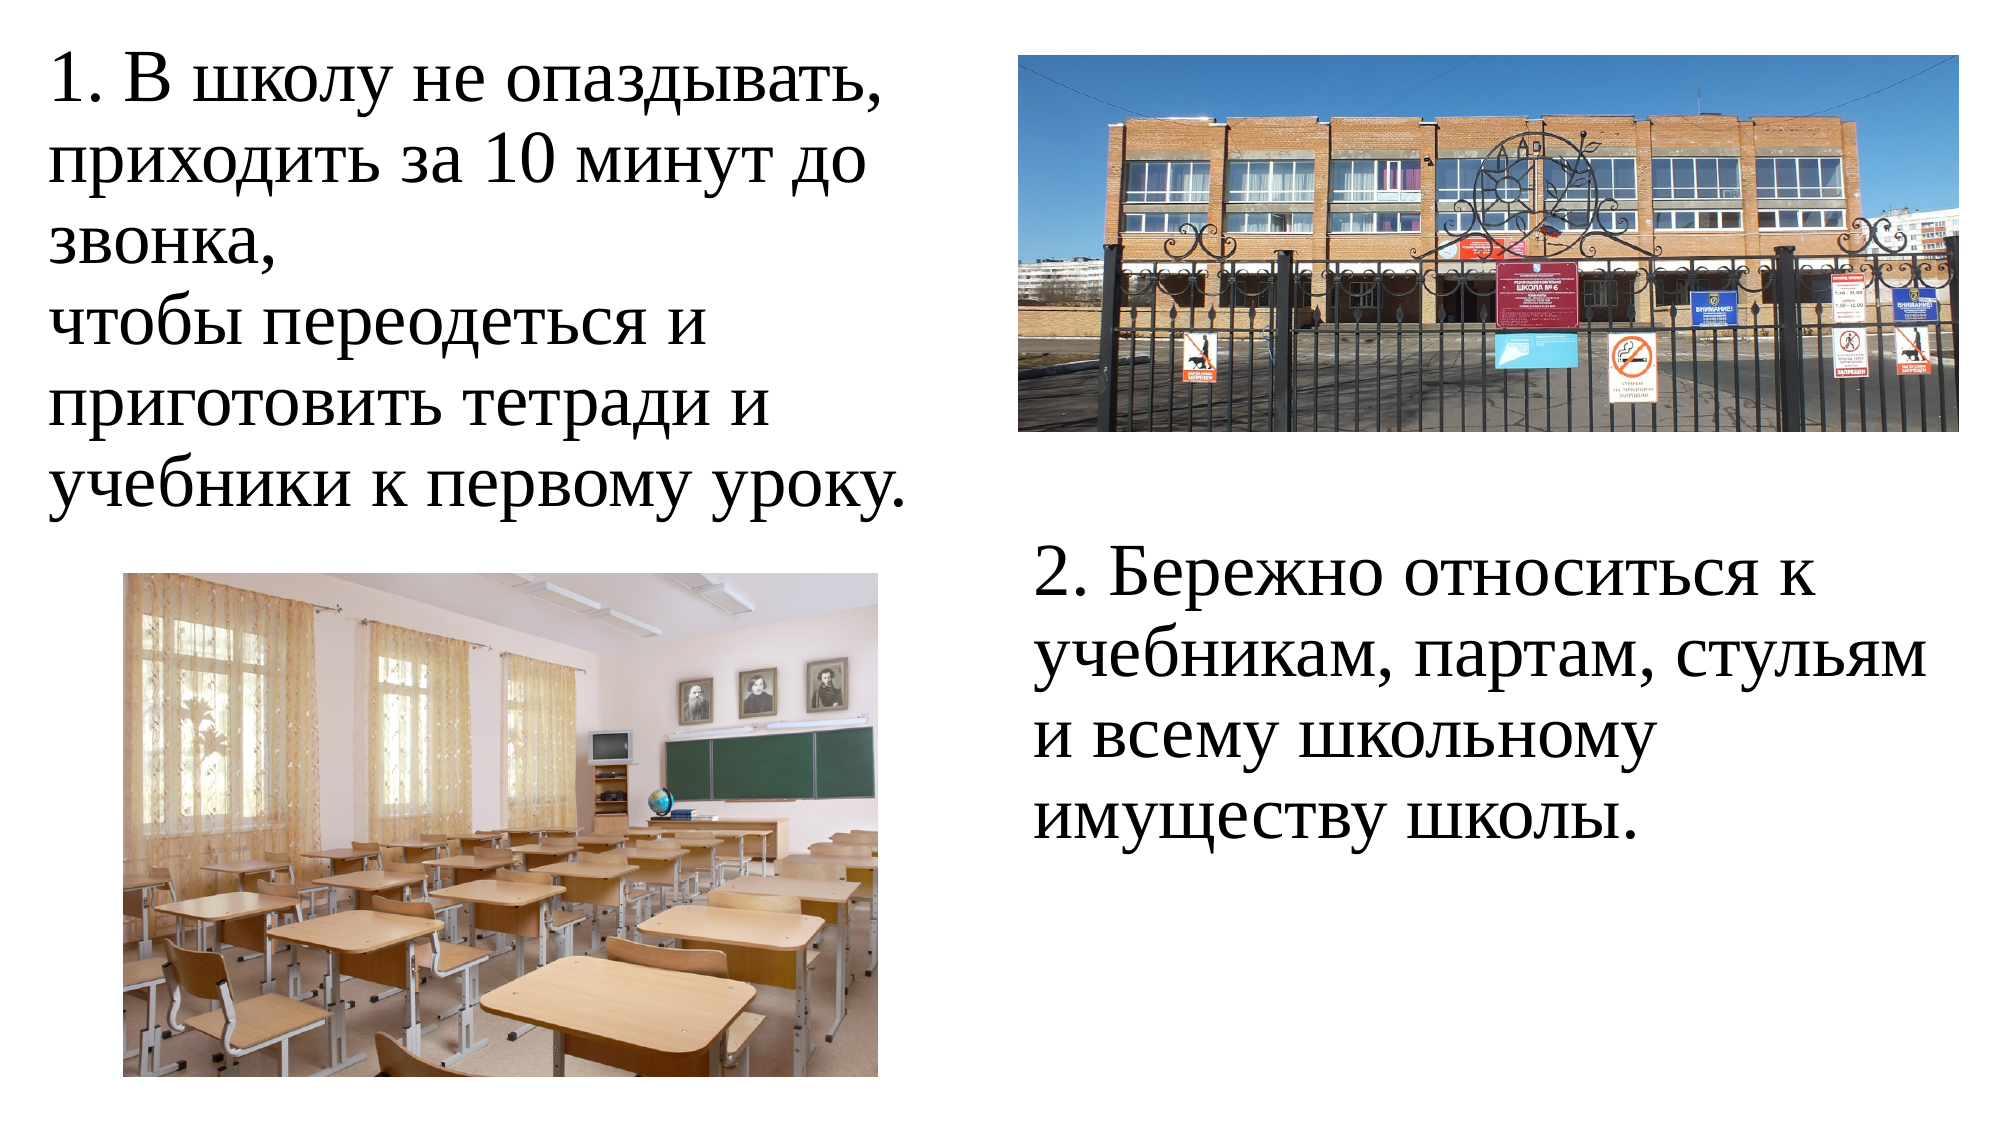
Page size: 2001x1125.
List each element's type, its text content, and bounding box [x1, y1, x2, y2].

title 1. В школу не опаздывать, приходить за 10 минут до звонка, чтобы переодеться и приготовить тетради и учебники к первому уроку. [33, 28, 1019, 574]
text_box 2. Бережно относиться к учебникам, партам, стульям и всему школьному имуществу школы. [1018, 523, 1974, 1097]
picture [1018, 55, 1959, 432]
picture [123, 573, 878, 1077]
